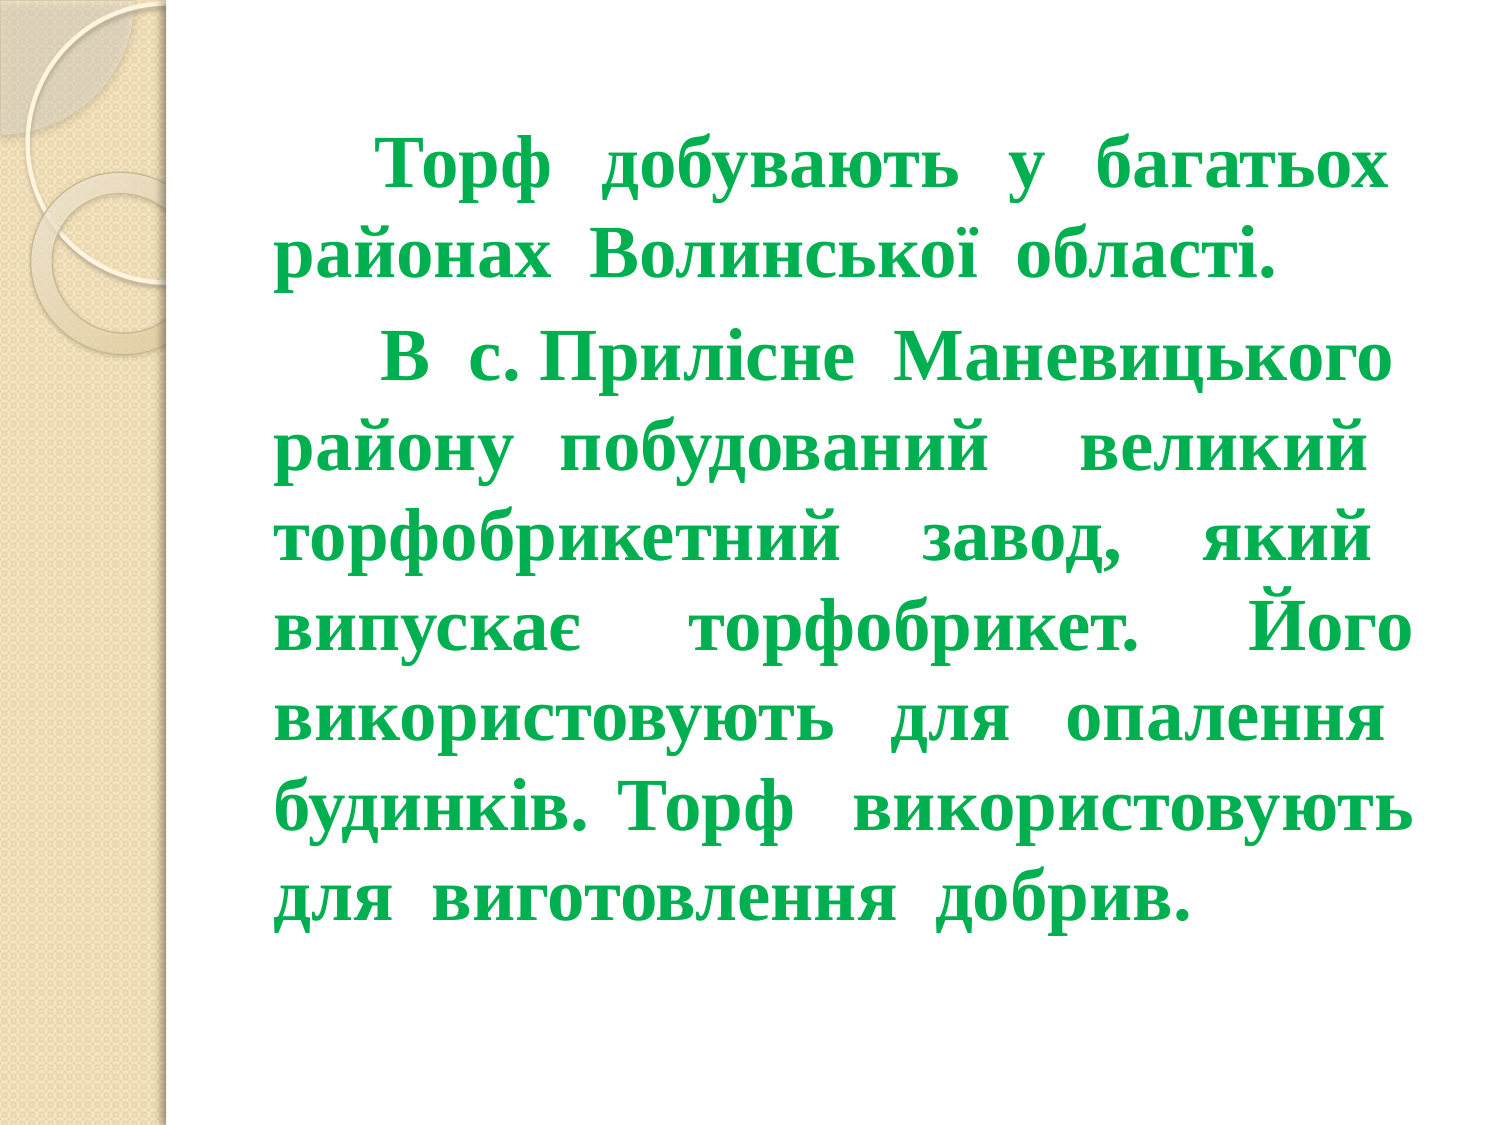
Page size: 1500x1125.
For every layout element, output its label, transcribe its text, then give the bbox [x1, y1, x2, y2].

list Торф добувають у багатьох районах Волинської області. В с. Прилісне Маневицького району побудований великий торфобрикетний завод, який випускає торфобрикет. Його використовують для опалення будинків. Торф використовують для виготовлення добрив. [199, 105, 1430, 985]
